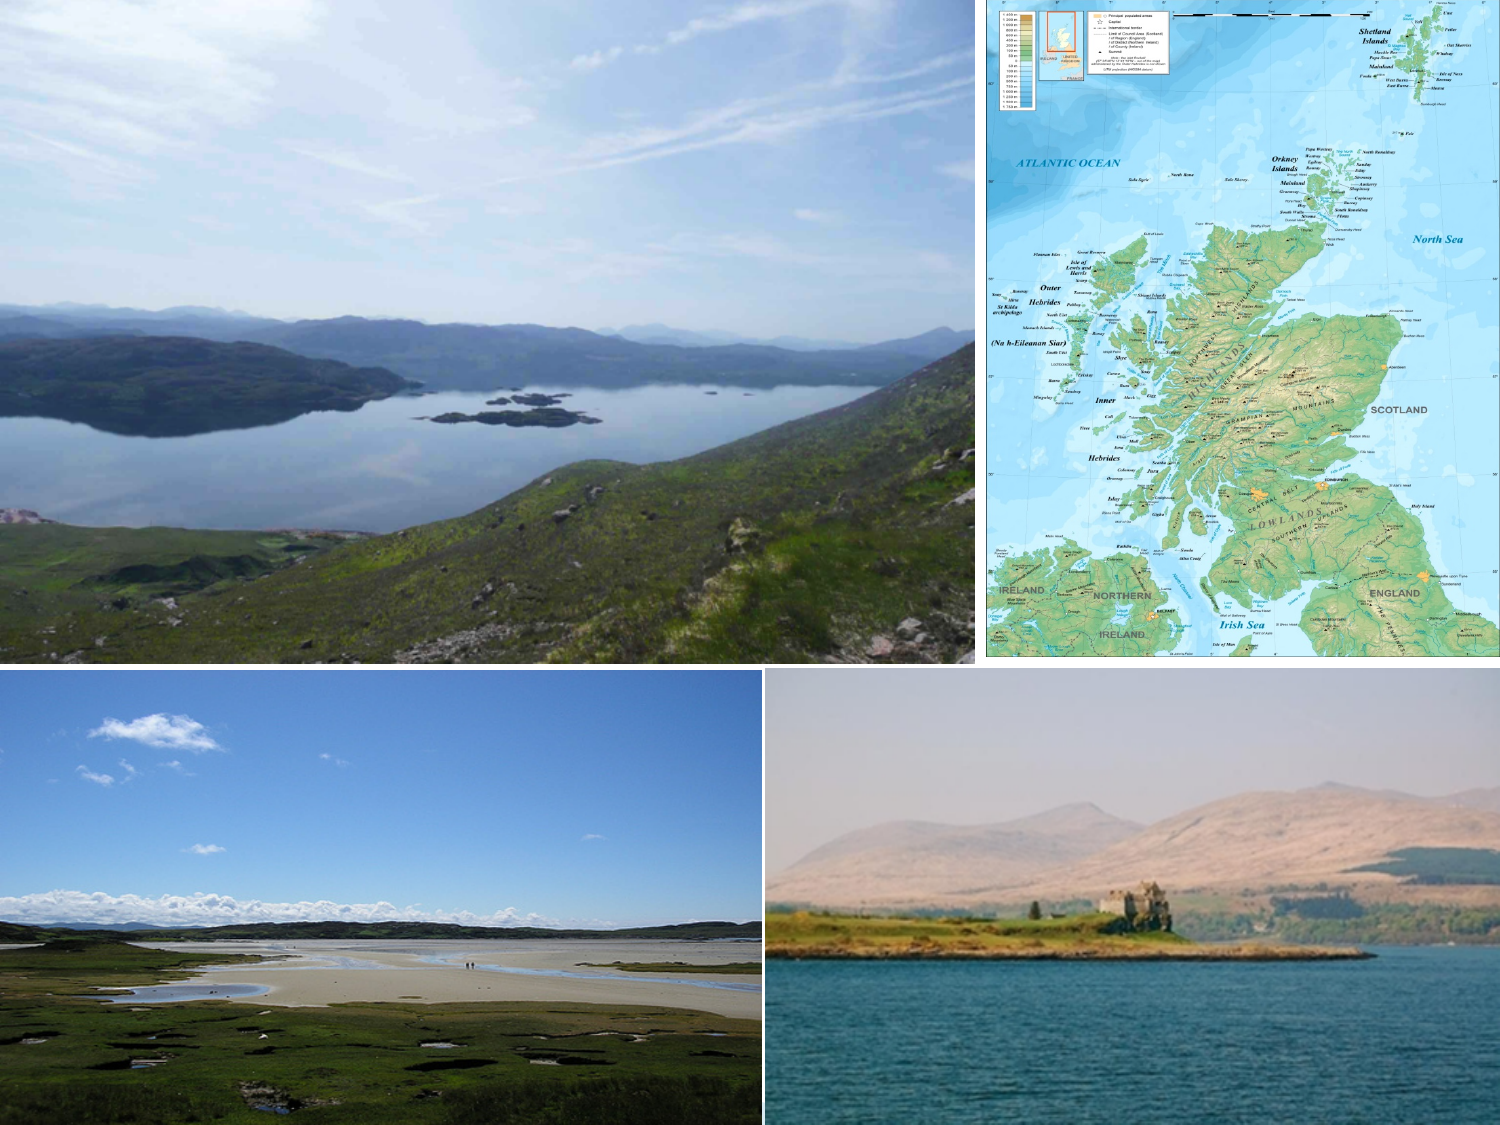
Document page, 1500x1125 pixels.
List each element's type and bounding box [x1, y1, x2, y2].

list [985, 0, 1500, 658]
picture [0, 670, 762, 1125]
picture [765, 668, 1500, 1125]
picture [0, 0, 975, 664]
